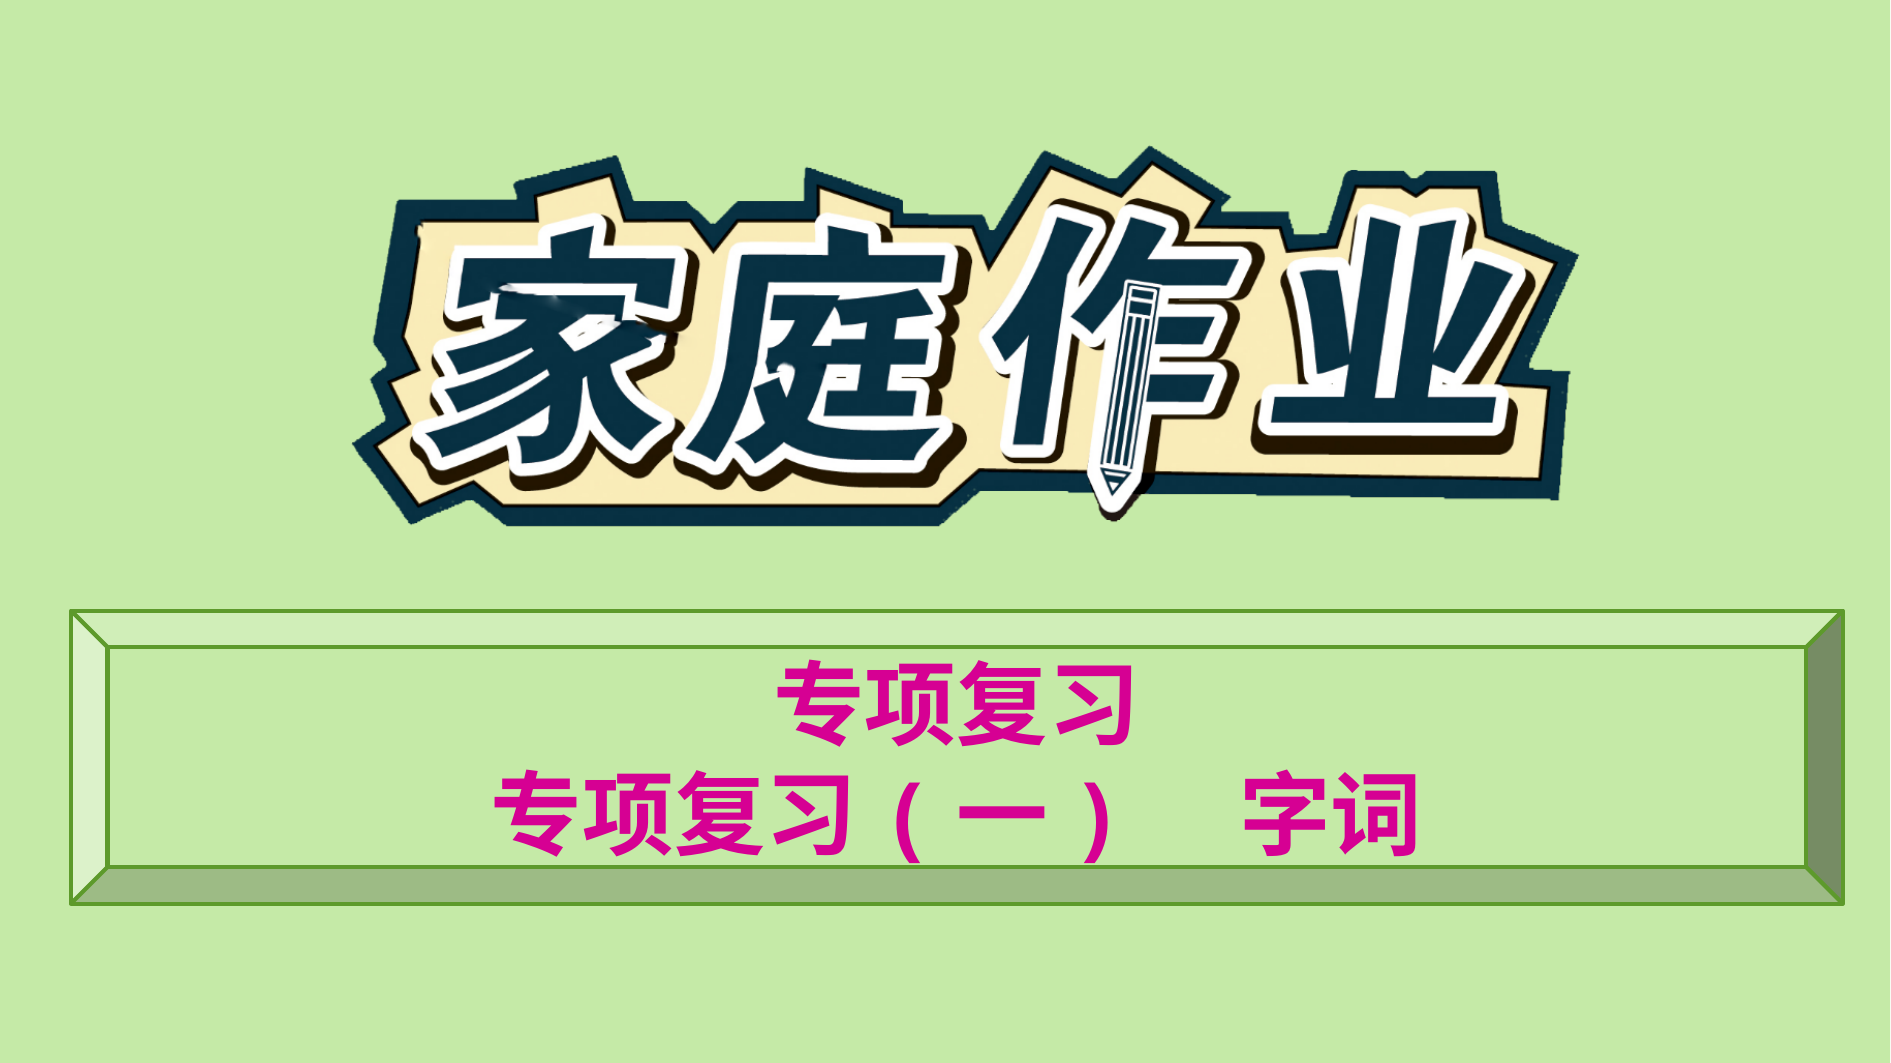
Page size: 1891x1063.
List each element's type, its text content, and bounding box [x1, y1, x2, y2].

text_box 专项复习 专项复习(一) 字词 [69, 609, 1845, 906]
picture [349, 82, 1583, 609]
